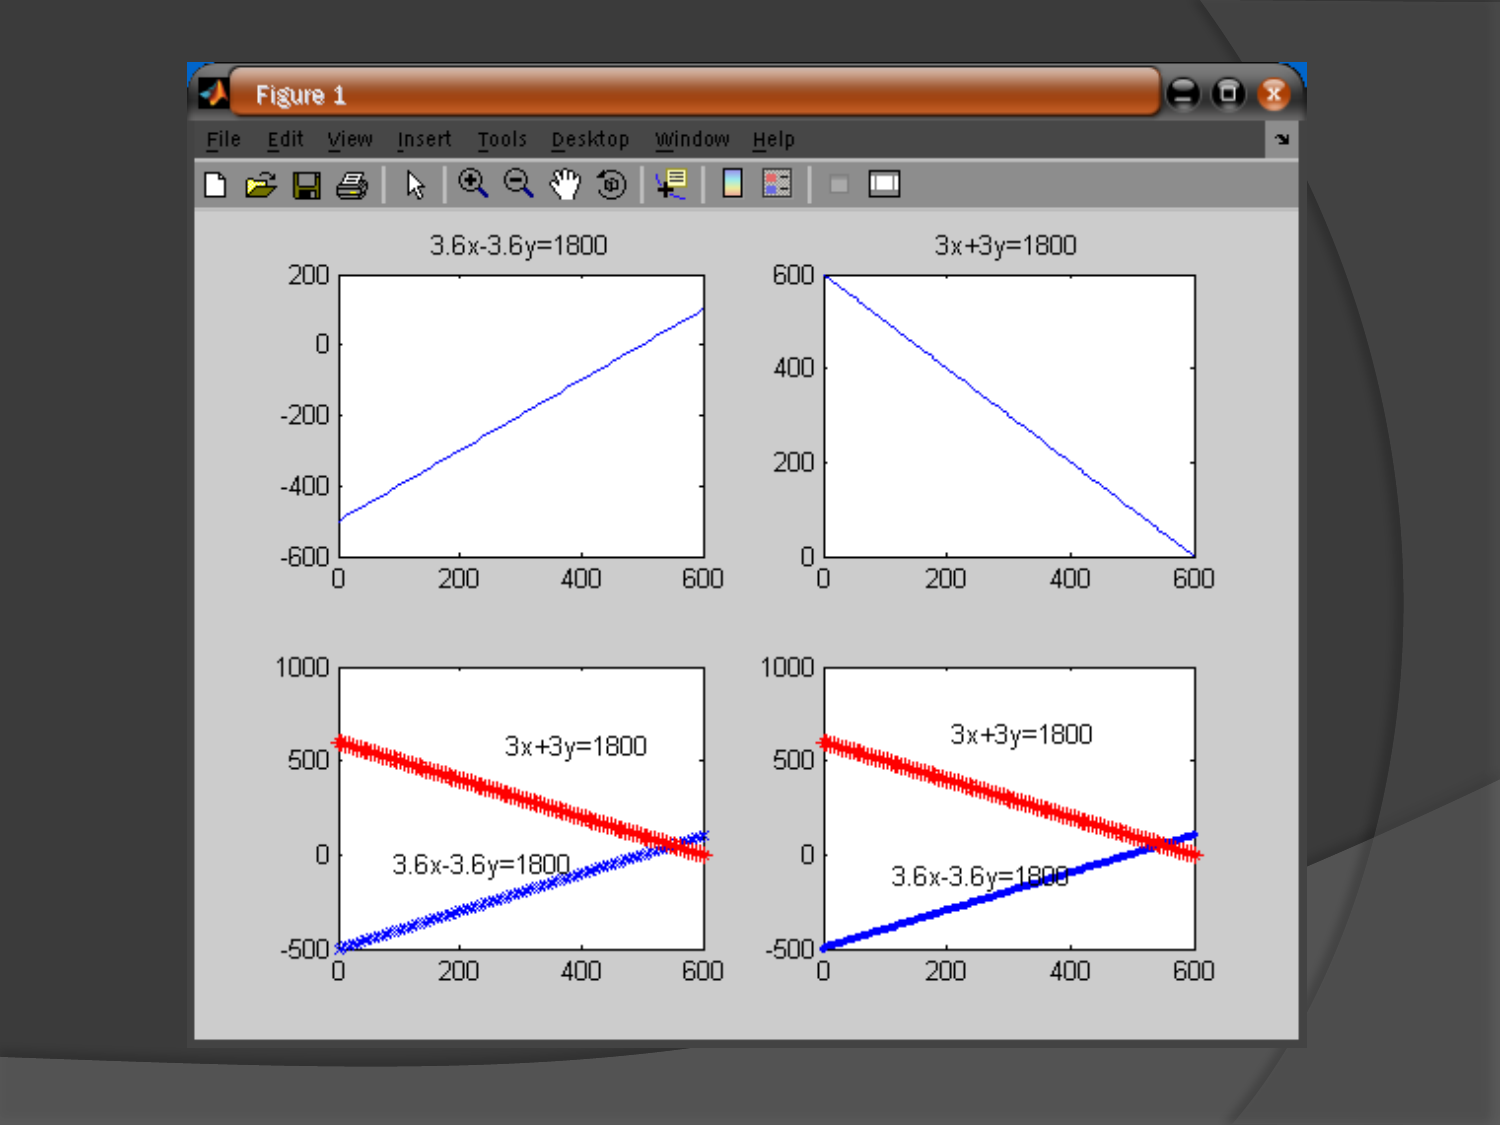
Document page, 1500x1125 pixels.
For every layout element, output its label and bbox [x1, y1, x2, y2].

list [187, 62, 1307, 1048]
